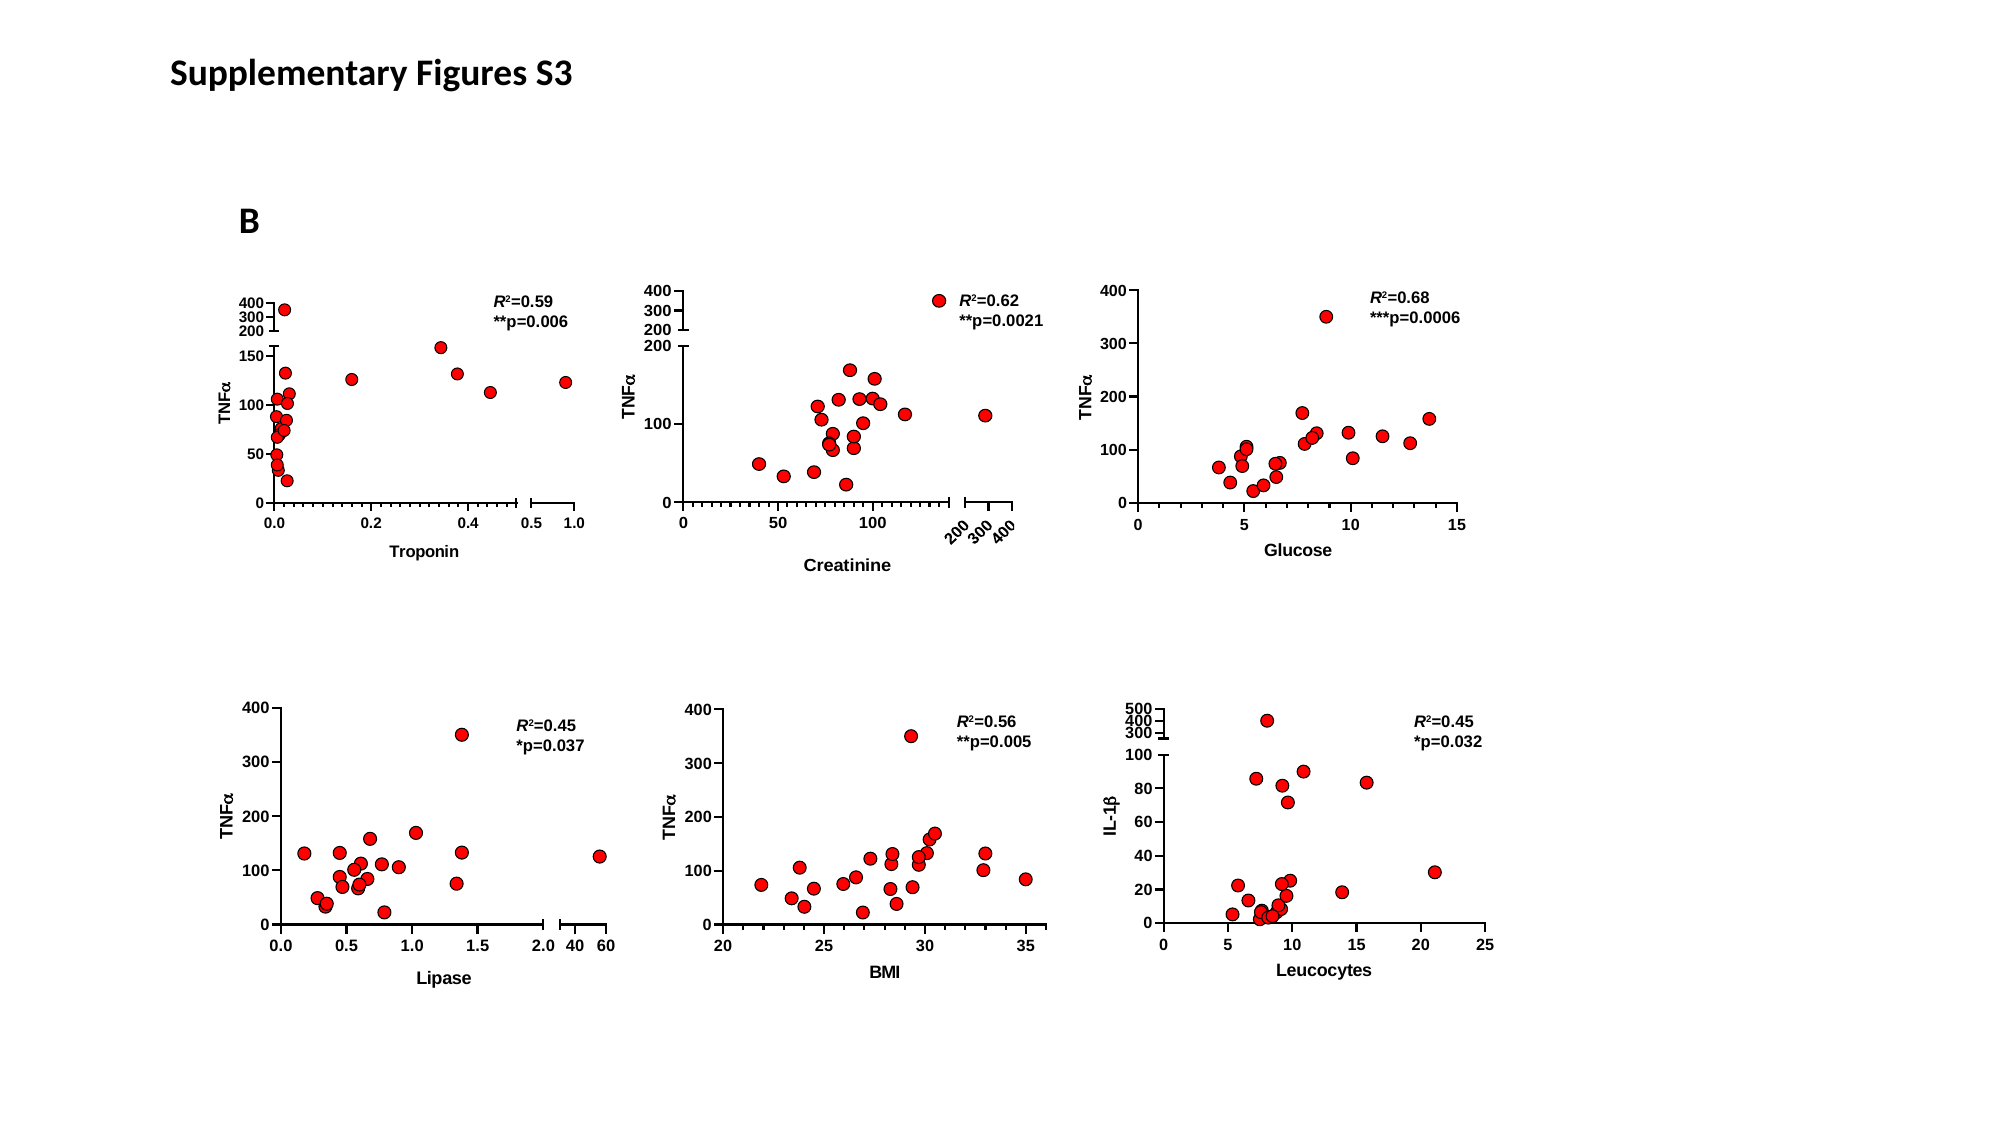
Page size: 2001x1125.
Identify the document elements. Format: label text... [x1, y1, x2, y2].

text_box Supplementary Figures S3 [155, 40, 588, 101]
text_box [198, 690, 1499, 1004]
text_box B [223, 188, 275, 249]
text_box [198, 271, 1477, 592]
